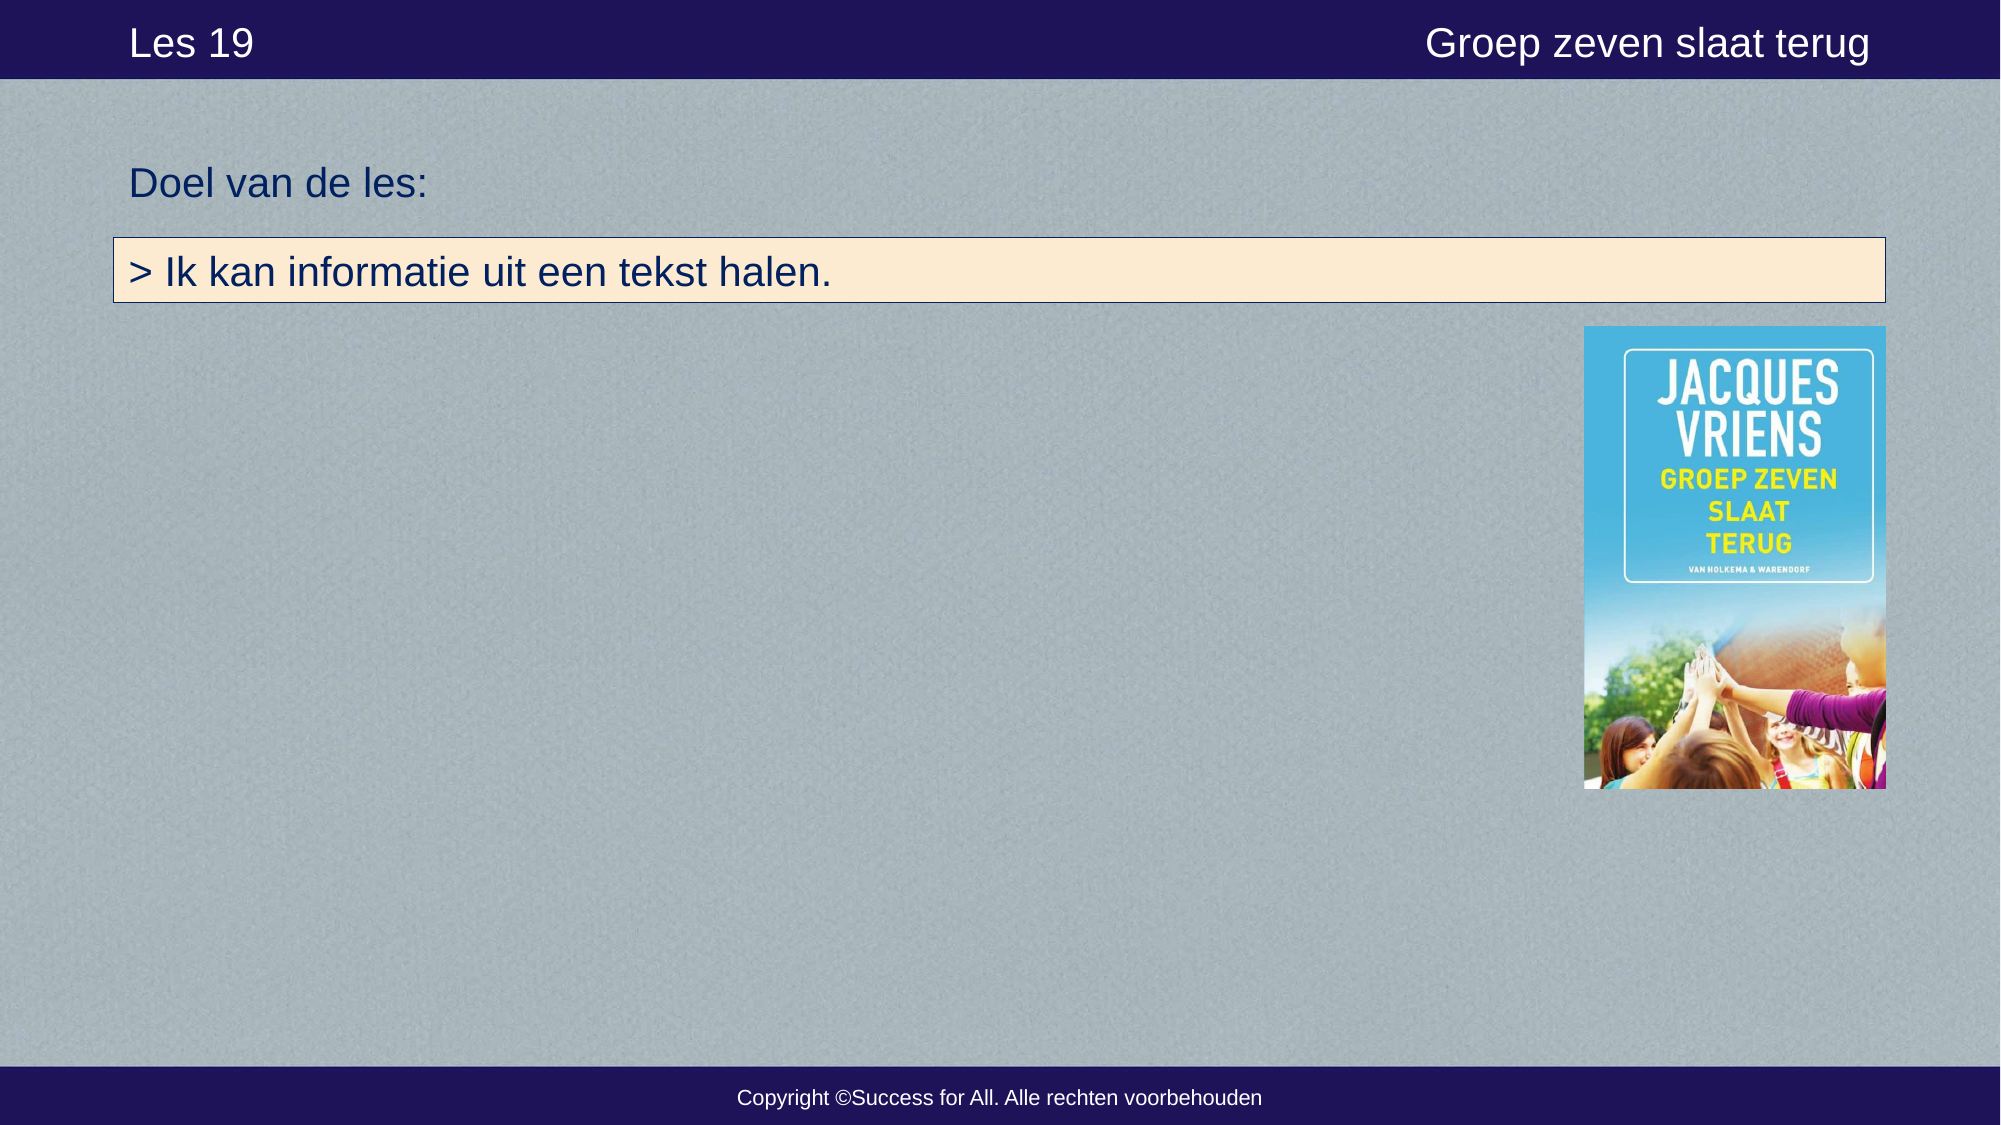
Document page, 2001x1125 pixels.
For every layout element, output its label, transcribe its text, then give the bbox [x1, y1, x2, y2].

picture [0, 0, 2001, 1125]
text_box Copyright ©Success for All. Alle rechten voorbehouden [0, 1076, 2000, 1125]
text_box Doel van de les: [113, 148, 1635, 214]
text_box Groep zeven slaat terug [999, 8, 1886, 73]
text_box Les 19 [114, 8, 354, 73]
text_box > Ik kan informatie uit een tekst halen. [113, 237, 1886, 303]
